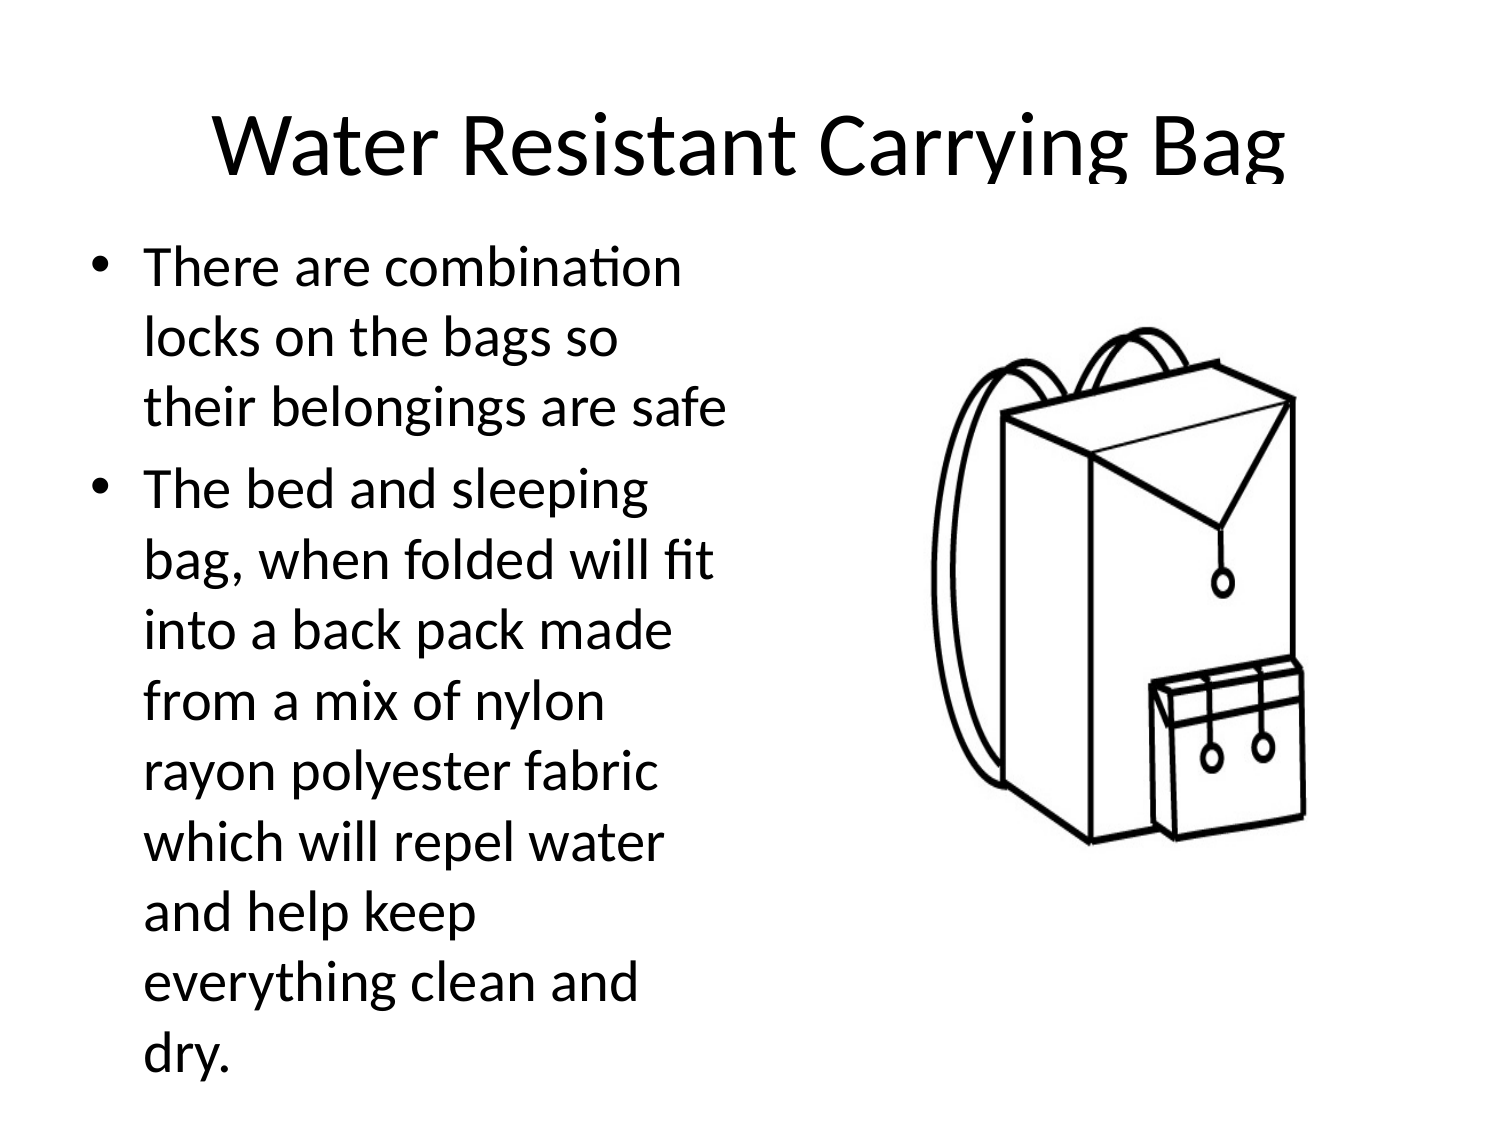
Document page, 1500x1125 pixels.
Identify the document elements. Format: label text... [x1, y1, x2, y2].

title Water Resistant Carrying Bag [75, 45, 1425, 233]
list There are combination locks on the bags so their belongings are safe The bed and sleeping bag, when folded will fit into a back pack made from a mix of nylon rayon polyester fabric which will repel water and help keep everything clean and dry. [75, 219, 750, 1125]
picture [832, 184, 1473, 1036]
